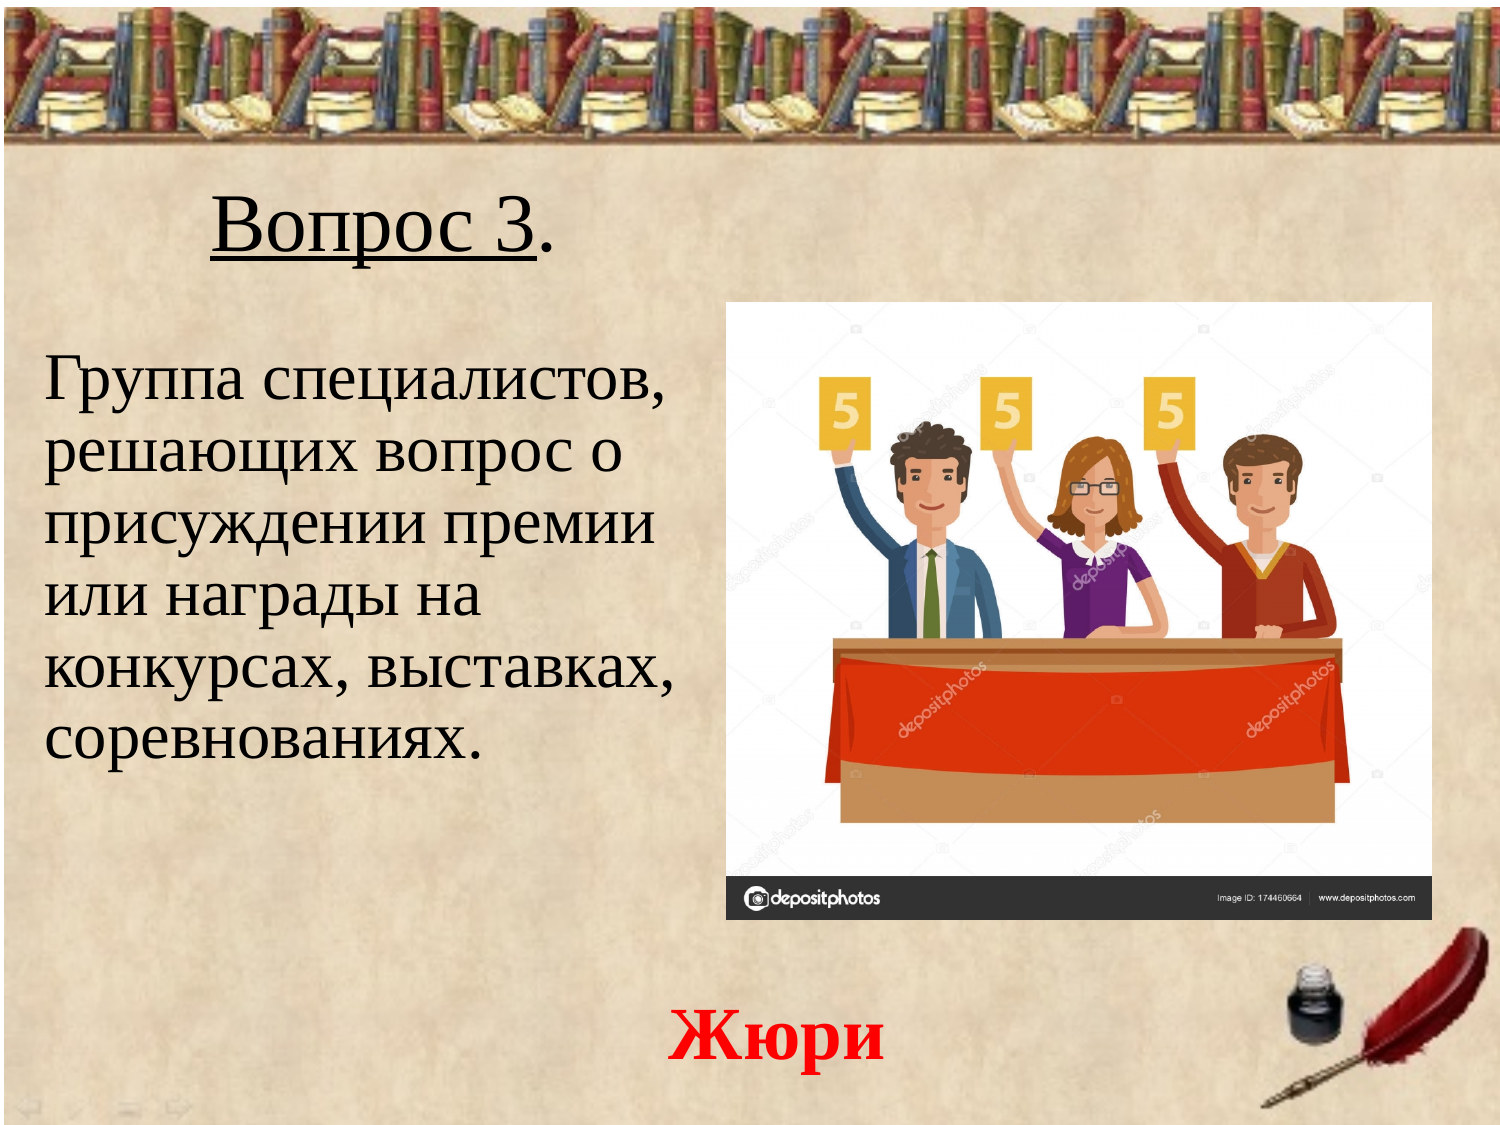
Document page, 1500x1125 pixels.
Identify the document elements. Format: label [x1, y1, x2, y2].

list [726, 302, 1432, 920]
picture [4, 6, 1500, 1125]
